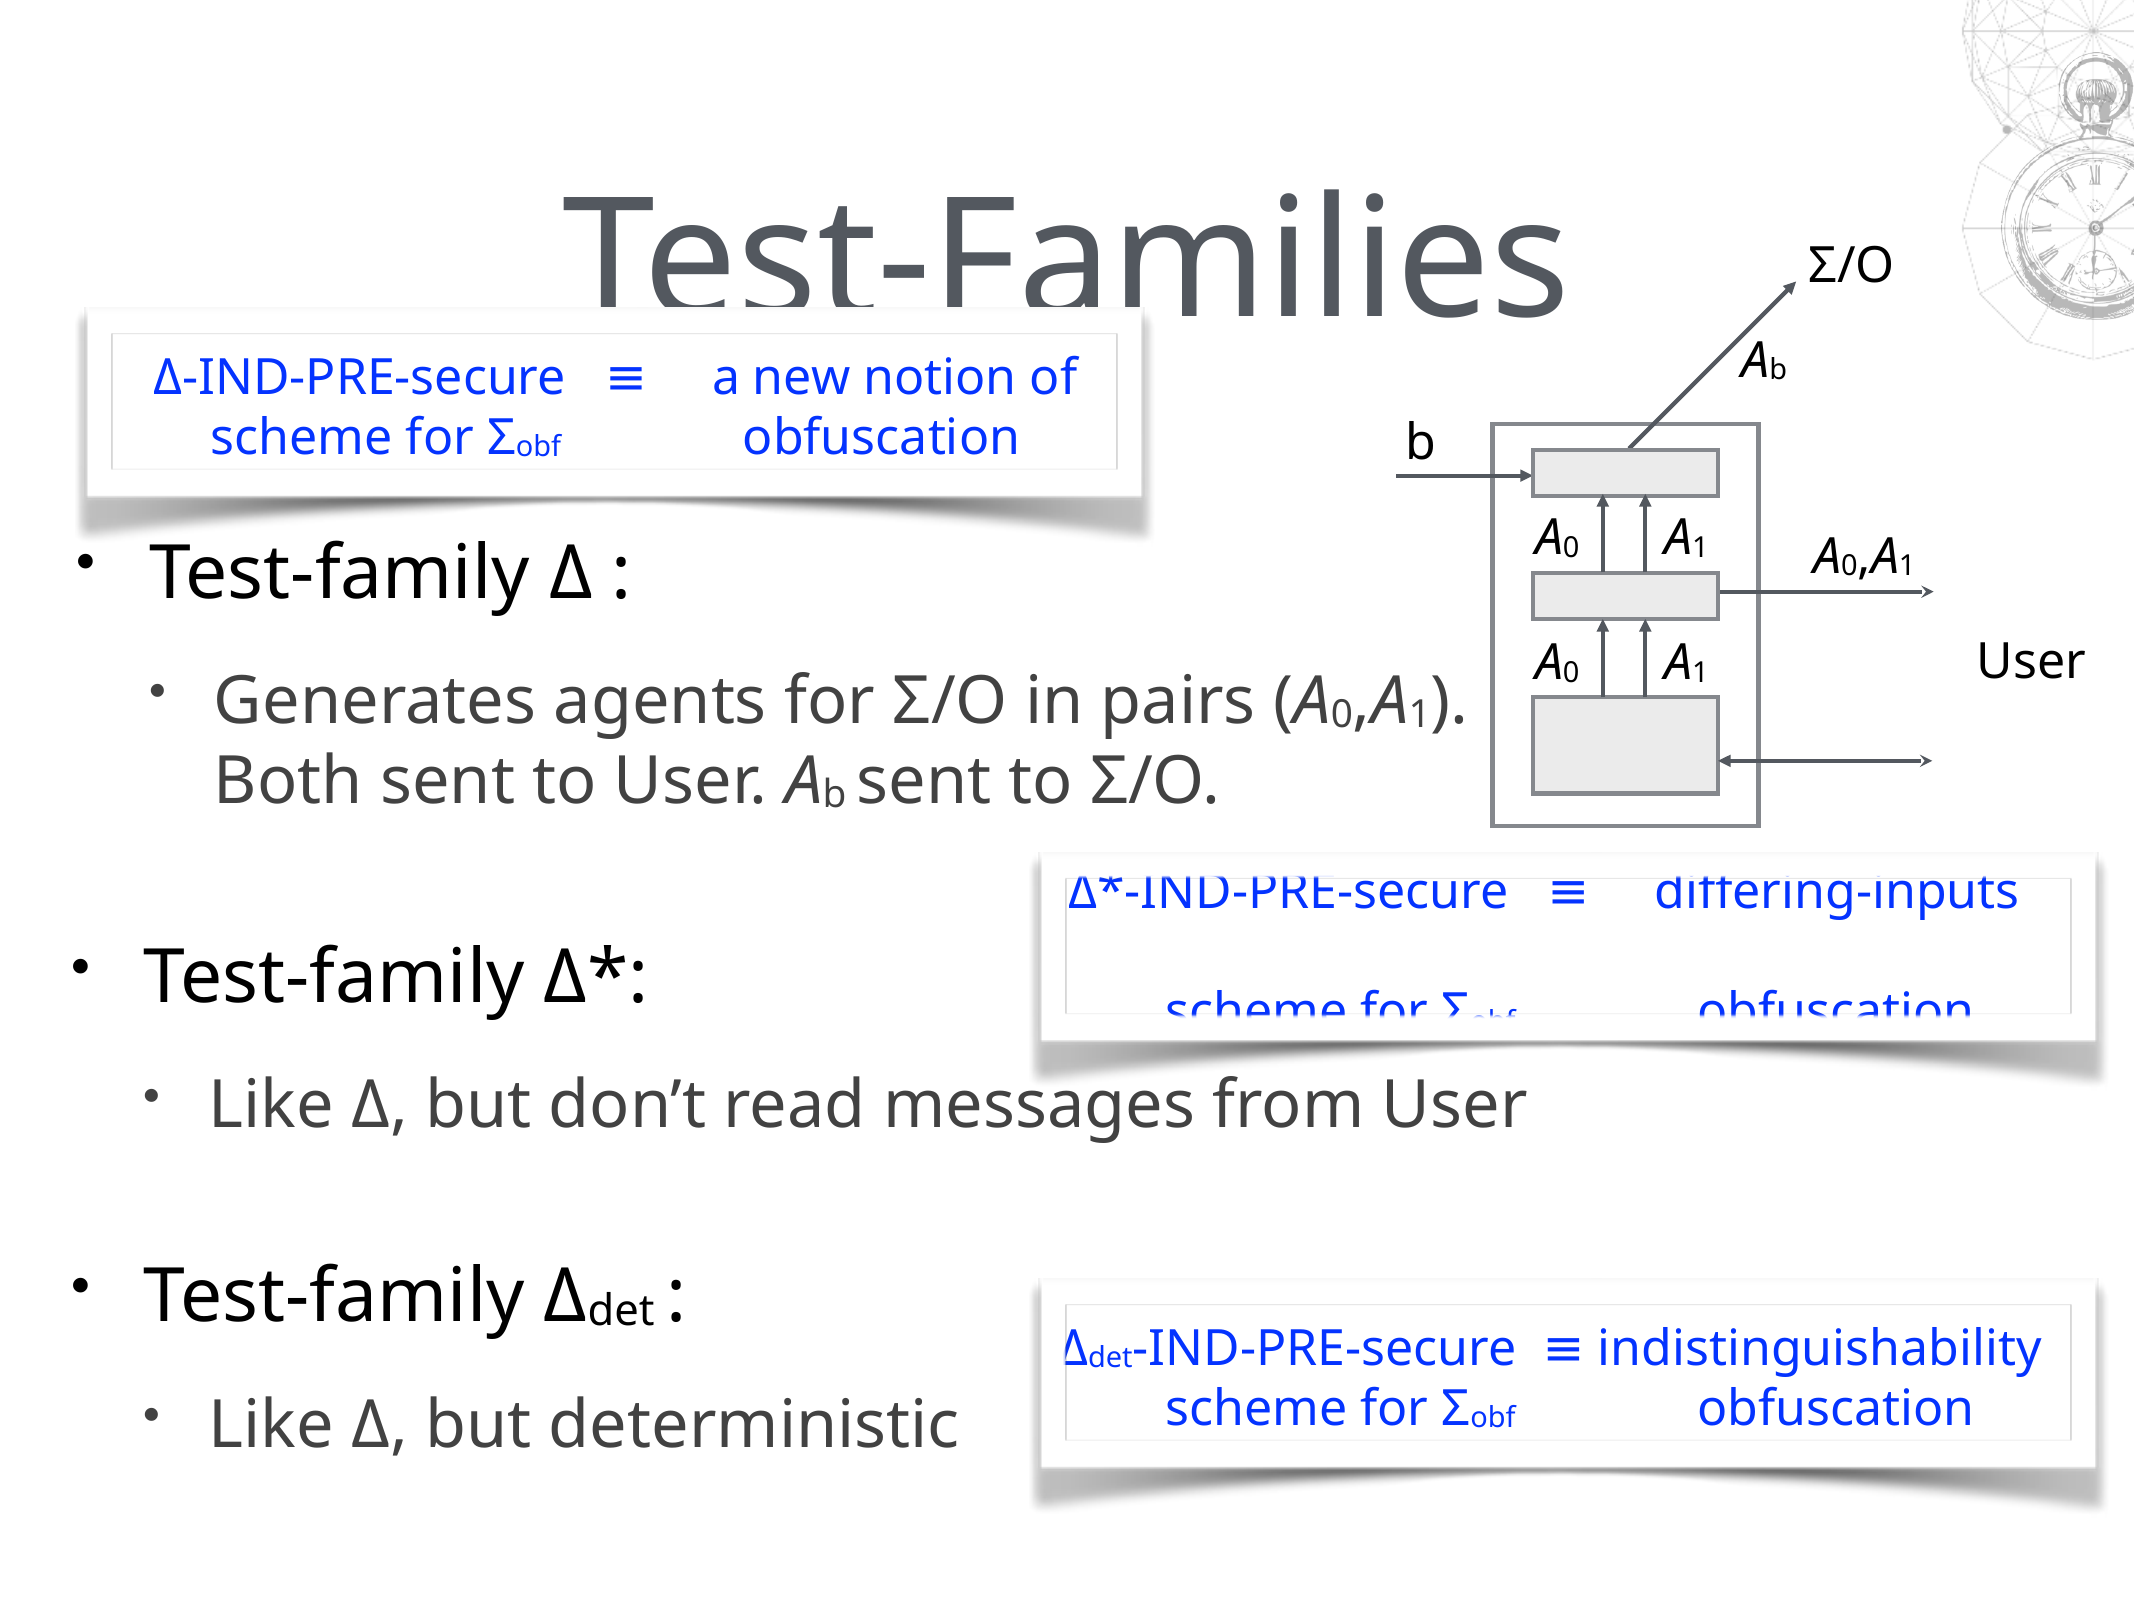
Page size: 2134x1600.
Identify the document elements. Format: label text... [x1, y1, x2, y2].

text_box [1029, 1278, 2112, 1518]
title Test-Families [21, 72, 2112, 428]
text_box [1029, 851, 2112, 1091]
text_box Test-family Δ*: Like Δ, but don’t read messages from User Test-family Δdet : Like Δ, but deterministic [62, 901, 1538, 1469]
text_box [1389, 213, 2112, 826]
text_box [74, 307, 1157, 547]
text_box Test-family Δ : Generates agents for Σ/O in pairs (A0,A1). Both sent to User. Ab sent to Σ/O. [67, 497, 1385, 826]
